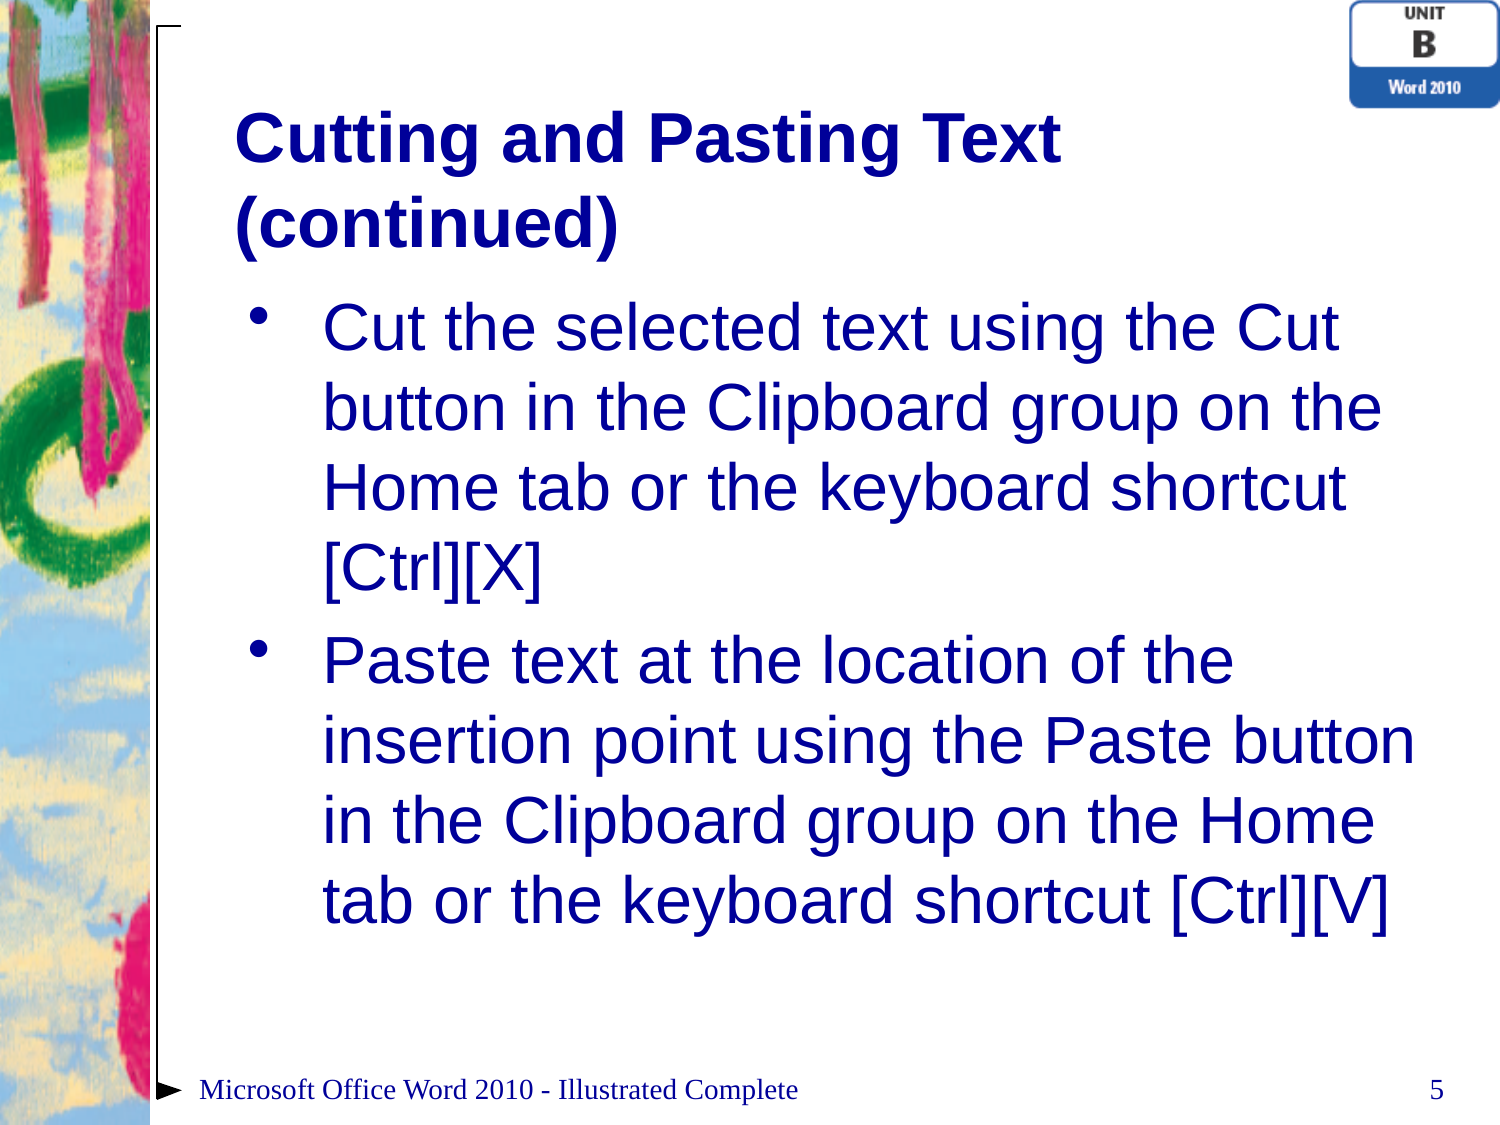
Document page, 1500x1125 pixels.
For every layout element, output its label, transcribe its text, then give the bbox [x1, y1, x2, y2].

slide_number 5 [1356, 1062, 1460, 1105]
picture [0, 0, 150, 1125]
title Cutting and Pasting Text (continued) [218, 113, 1359, 240]
picture [1348, 0, 1500, 110]
list Cut the selected text using the Cut button in the Clipboard group on the Home tab or the keyboard shortcut [Ctrl][X] Paste text at the location of the insertion point using the Paste button in the Clipboard group on the Home tab or the keyboard shortcut [Ctrl][V] [232, 275, 1447, 1014]
footer Microsoft Office Word 2010 - Illustrated Complete [183, 1062, 1147, 1125]
